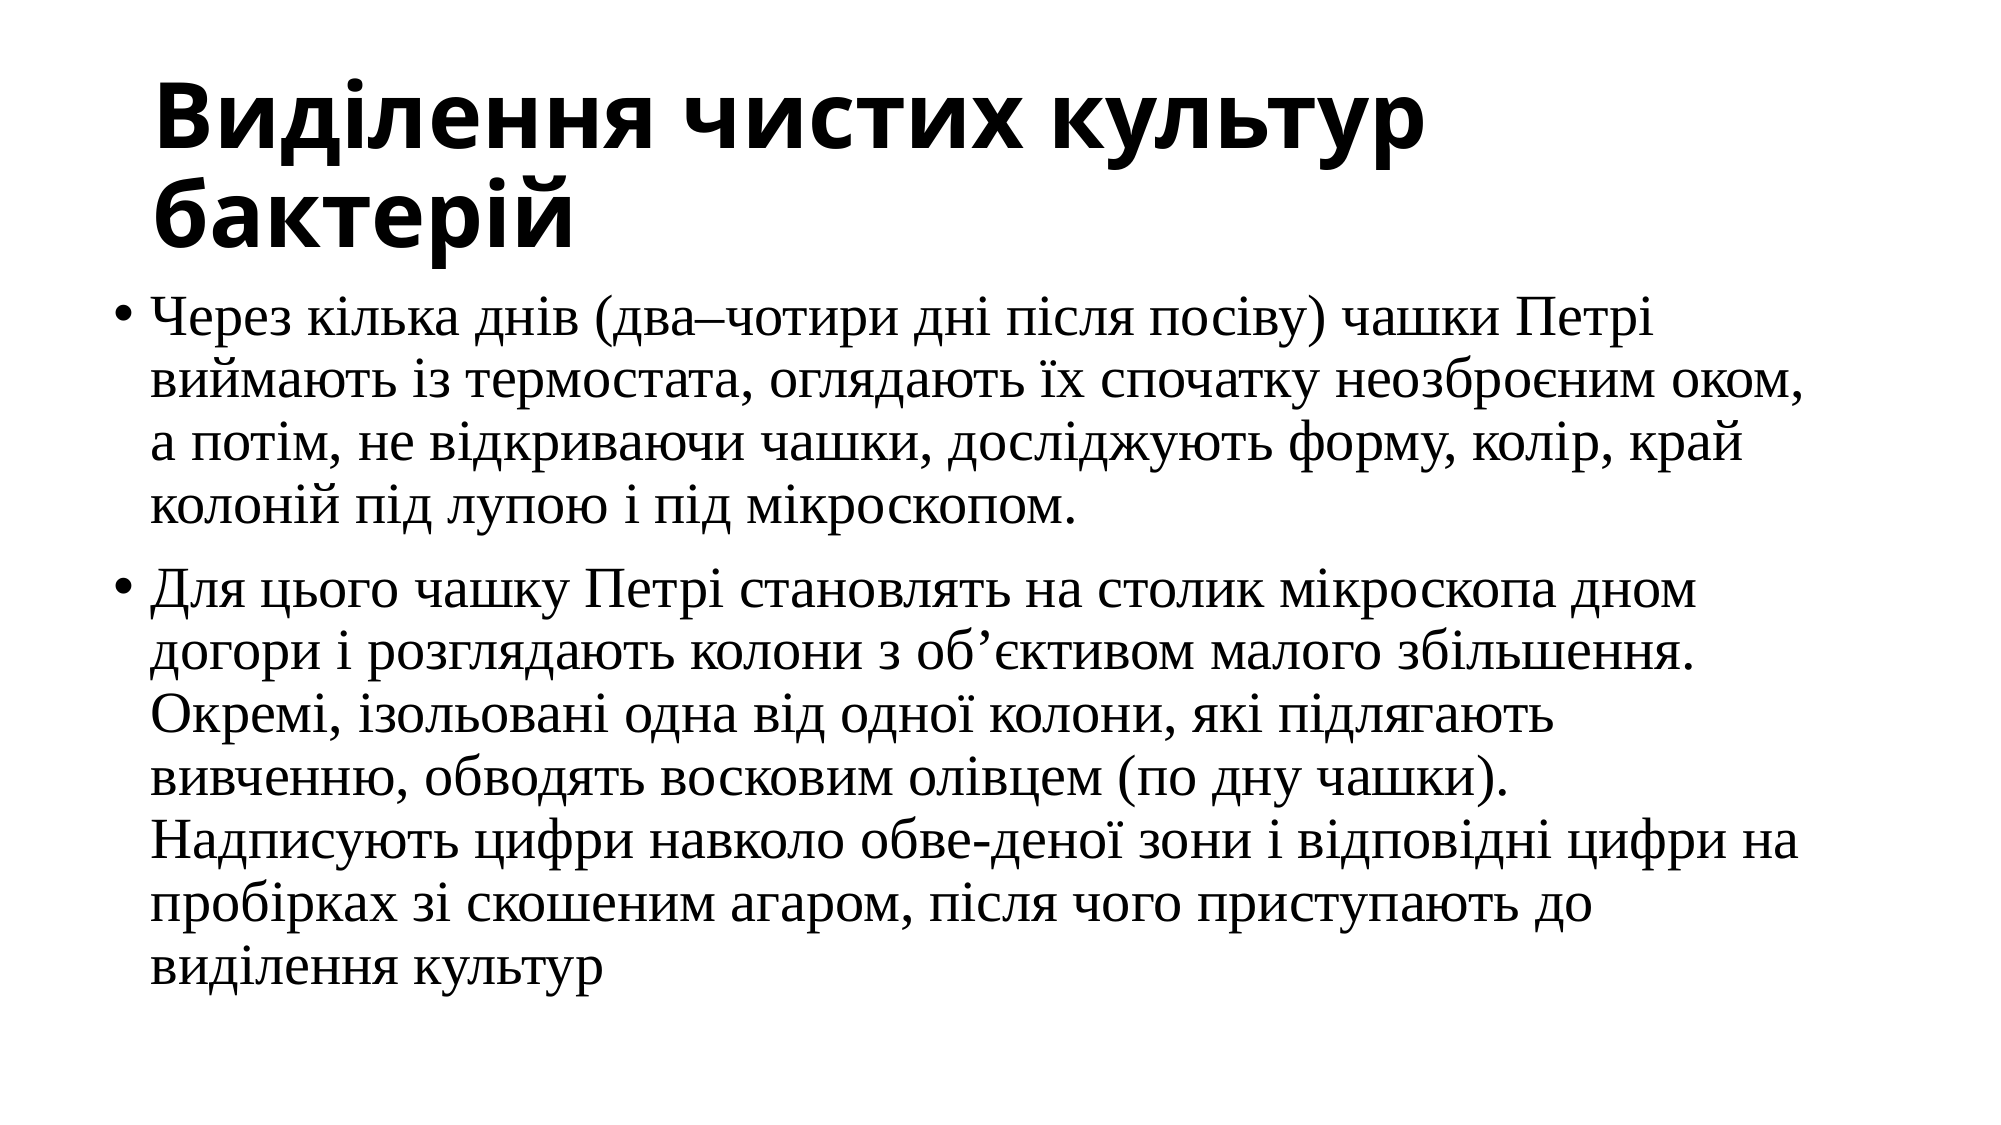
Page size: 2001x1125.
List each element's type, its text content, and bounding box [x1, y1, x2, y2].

list Через кілька днів (два–чотири дні після посіву) чашки Петрі виймають із термостата, оглядають їх спочатку неозброєним оком, а потім, не відкриваючи чашки, досліджують форму, колір, край колоній під лупою і під мікроскопом. Для цього чашку Петрі становлять на столик мікроскопа дном догори і розглядають колони з об’єктивом малого збільшення. Окремі, ізольовані одна від одної колони, які підлягають вивченню, обводять восковим олівцем (по дну чашки). Надписують цифри навколо обве-деної зони і відповідні цифри на пробірках зі скошеним агаром, після чого приступають до виділення культур [98, 277, 1824, 1066]
title Виділення чистих культур бактерій [137, 59, 1863, 278]
